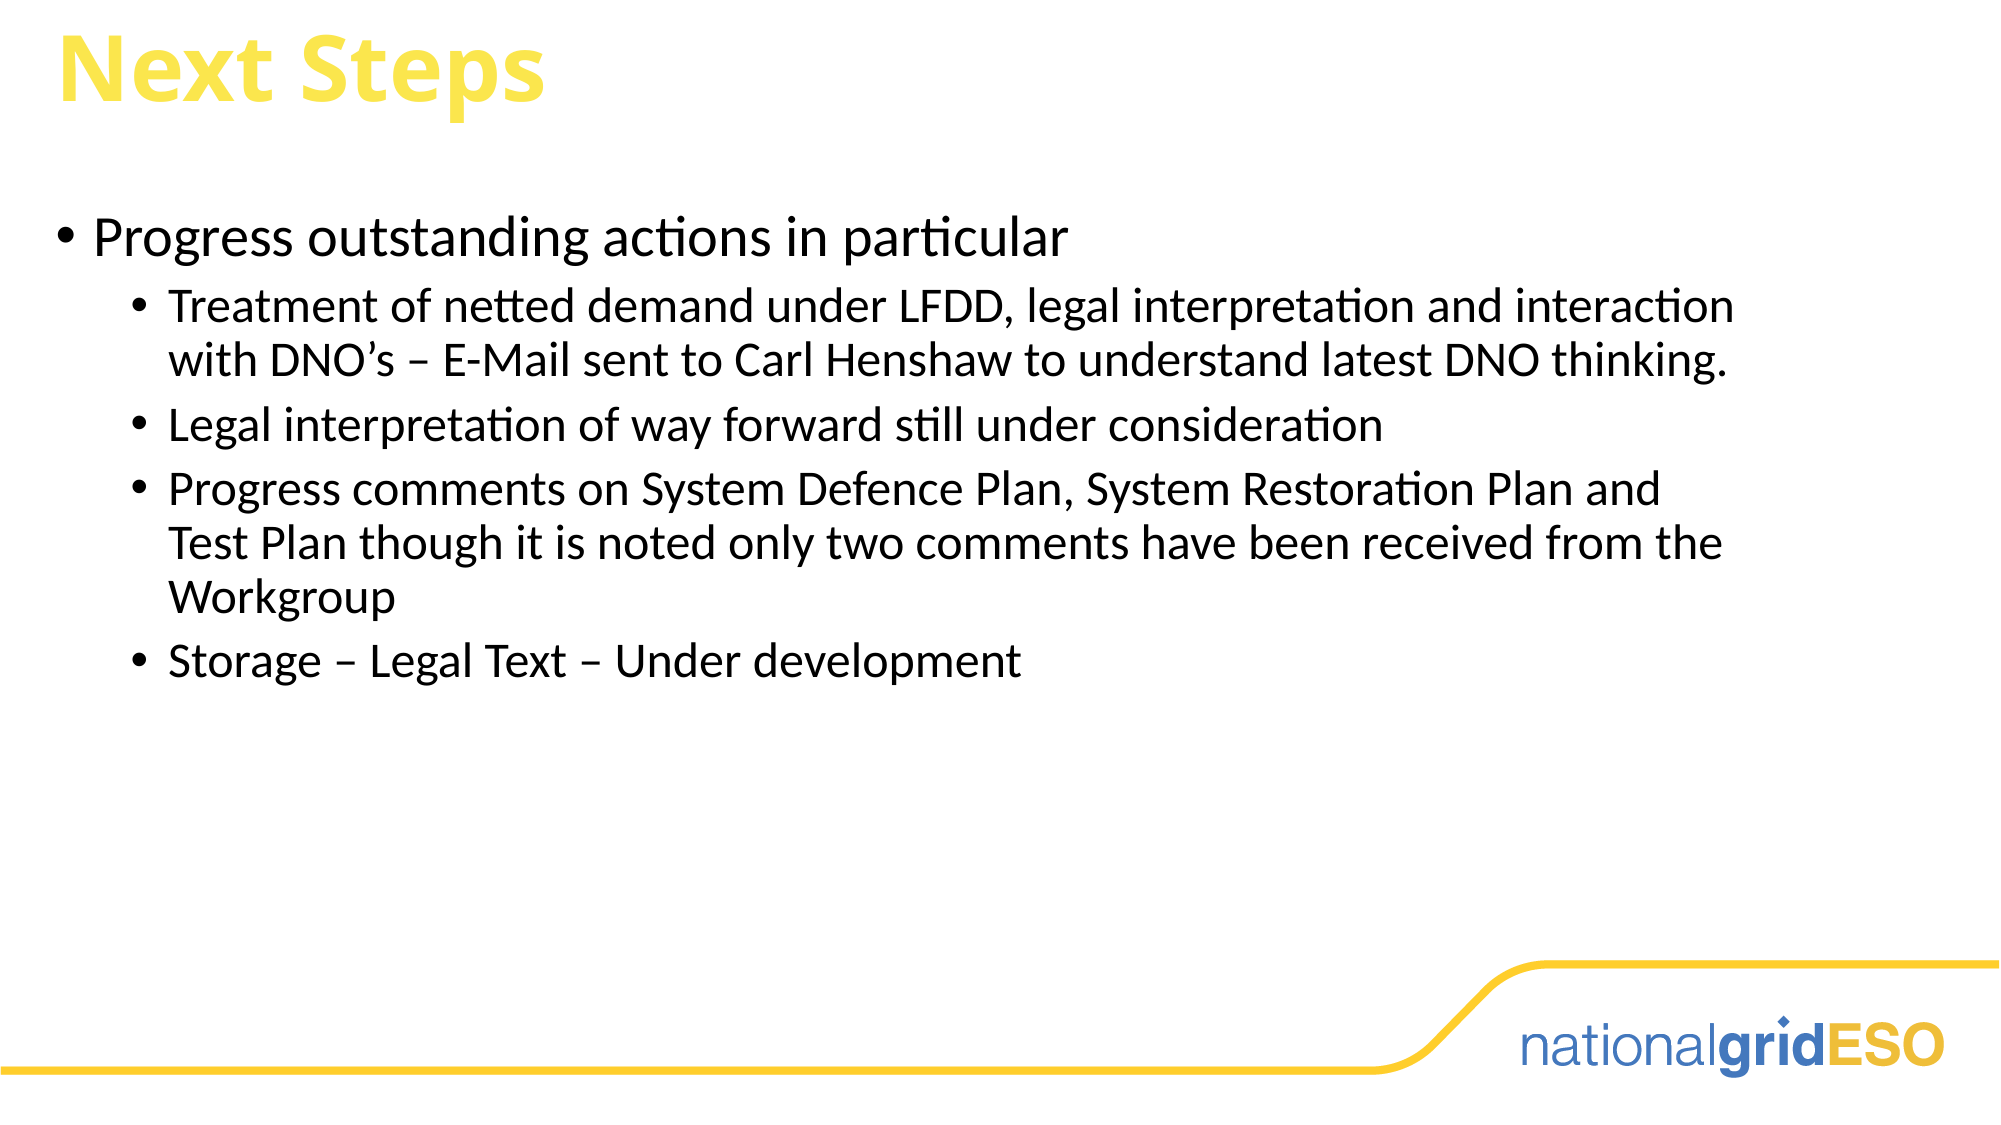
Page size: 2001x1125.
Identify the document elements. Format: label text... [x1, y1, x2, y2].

title Next Steps [40, 0, 1766, 158]
picture [0, 954, 2000, 1125]
list Progress outstanding actions in particular Treatment of netted demand under LFDD, legal interpretation and interaction with DNO’s – E-Mail sent to Carl Henshaw to understand latest DNO thinking. Legal interpretation of way forward still under consideration Progress comments on System Defence Plan, System Restoration Plan and Test Plan though it is noted only two comments have been received from the Workgroup Storage – Legal Text – Under development [40, 198, 1766, 913]
